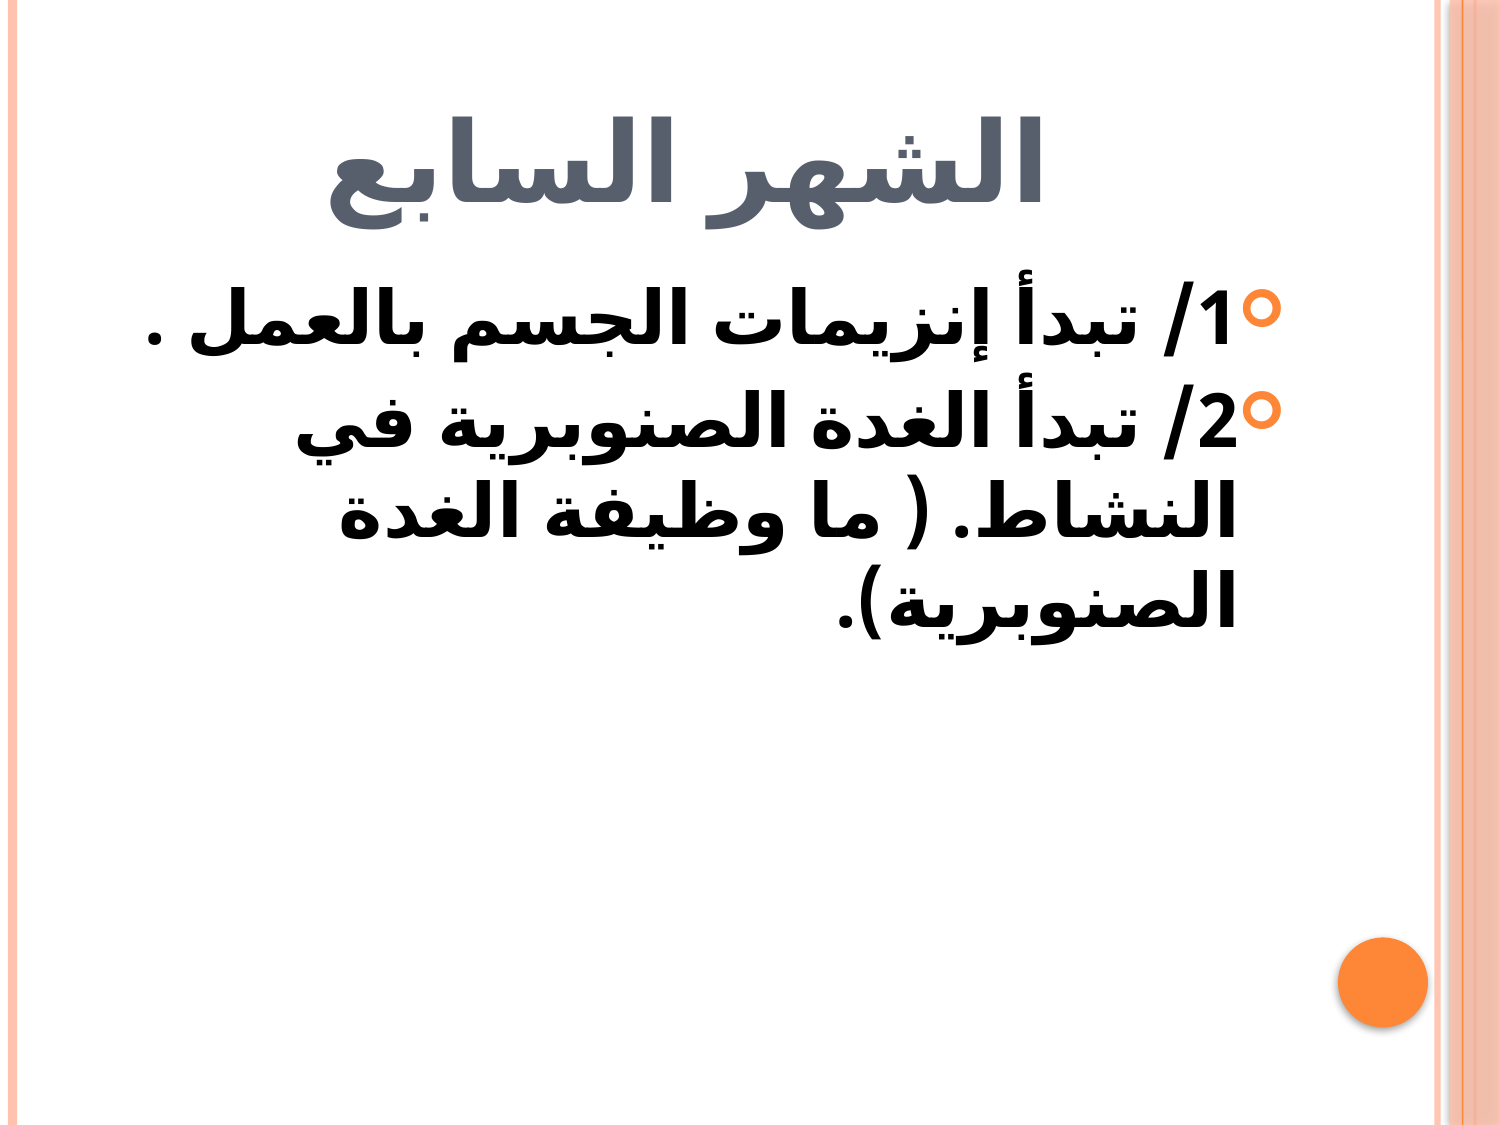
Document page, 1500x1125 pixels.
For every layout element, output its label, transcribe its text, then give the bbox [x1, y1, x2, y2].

title الشهر السابع [75, 45, 1300, 233]
list 1/ تبدأ إنزيمات الجسم بالعمل . 2/ تبدأ الغدة الصنوبرية في النشاط. ( ما وظيفة الغدة الصنوبرية). [75, 262, 1300, 1062]
